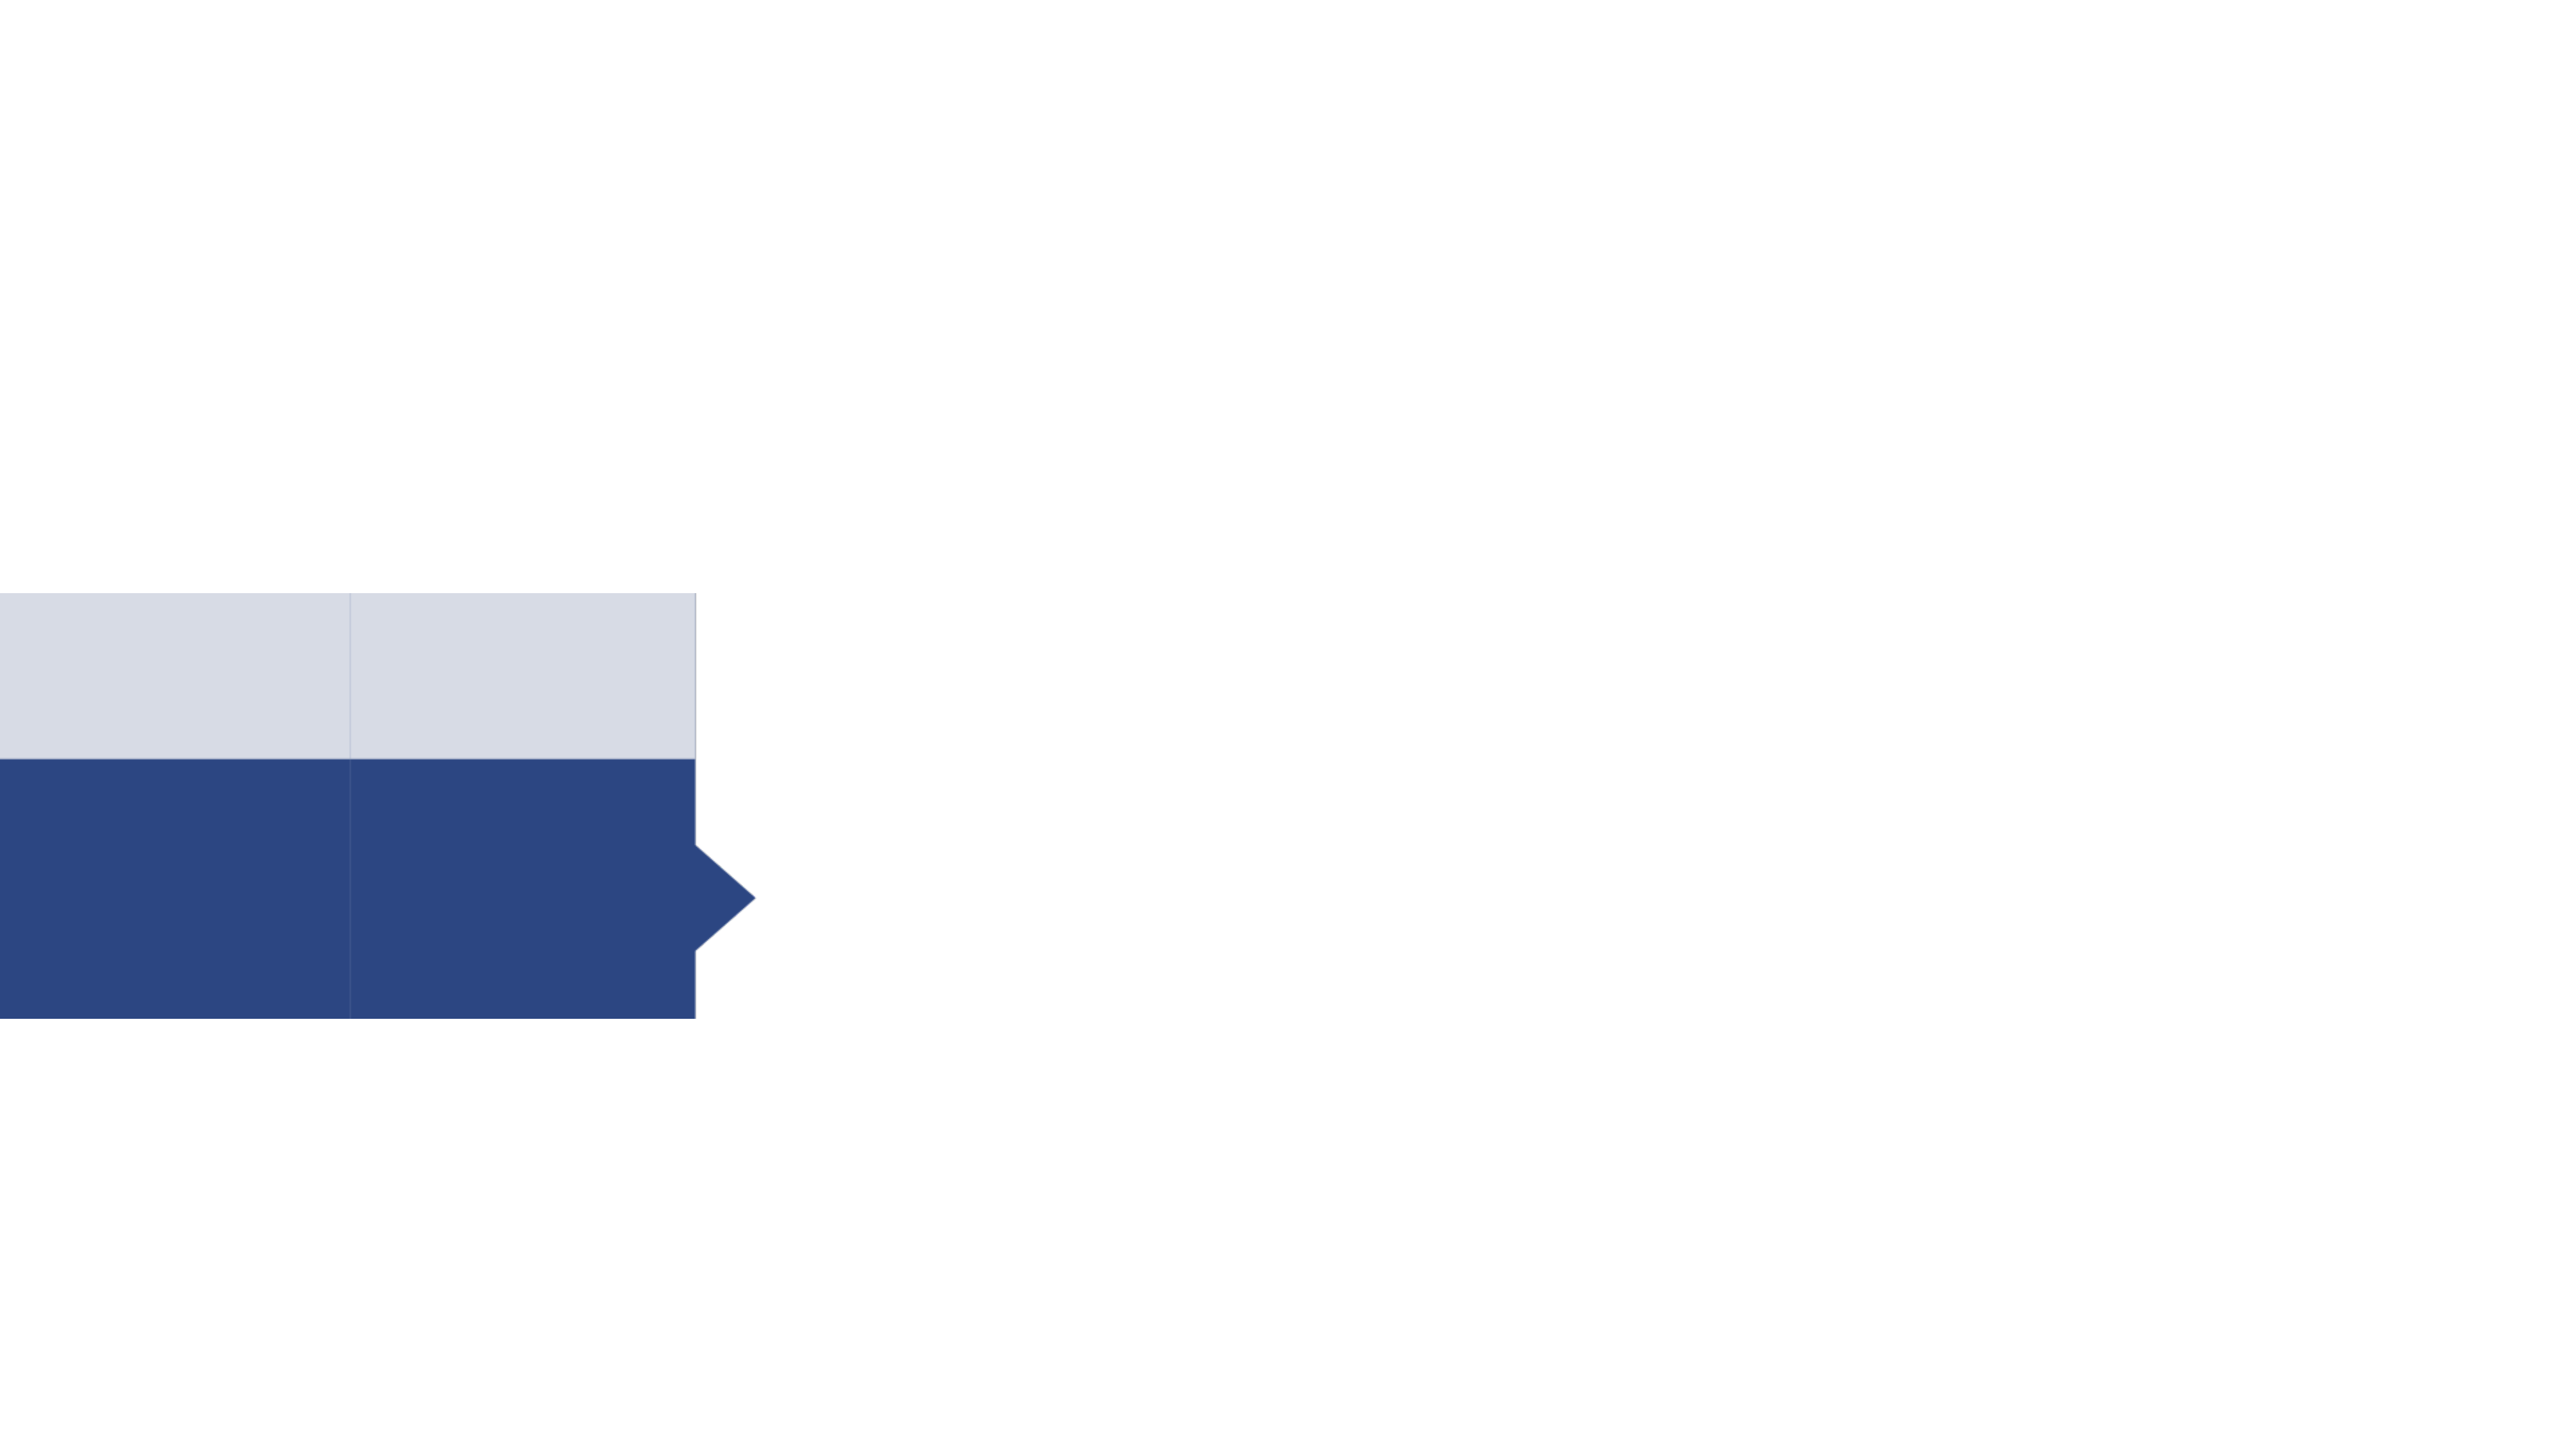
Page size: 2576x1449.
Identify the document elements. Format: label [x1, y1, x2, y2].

picture [0, 593, 758, 1019]
